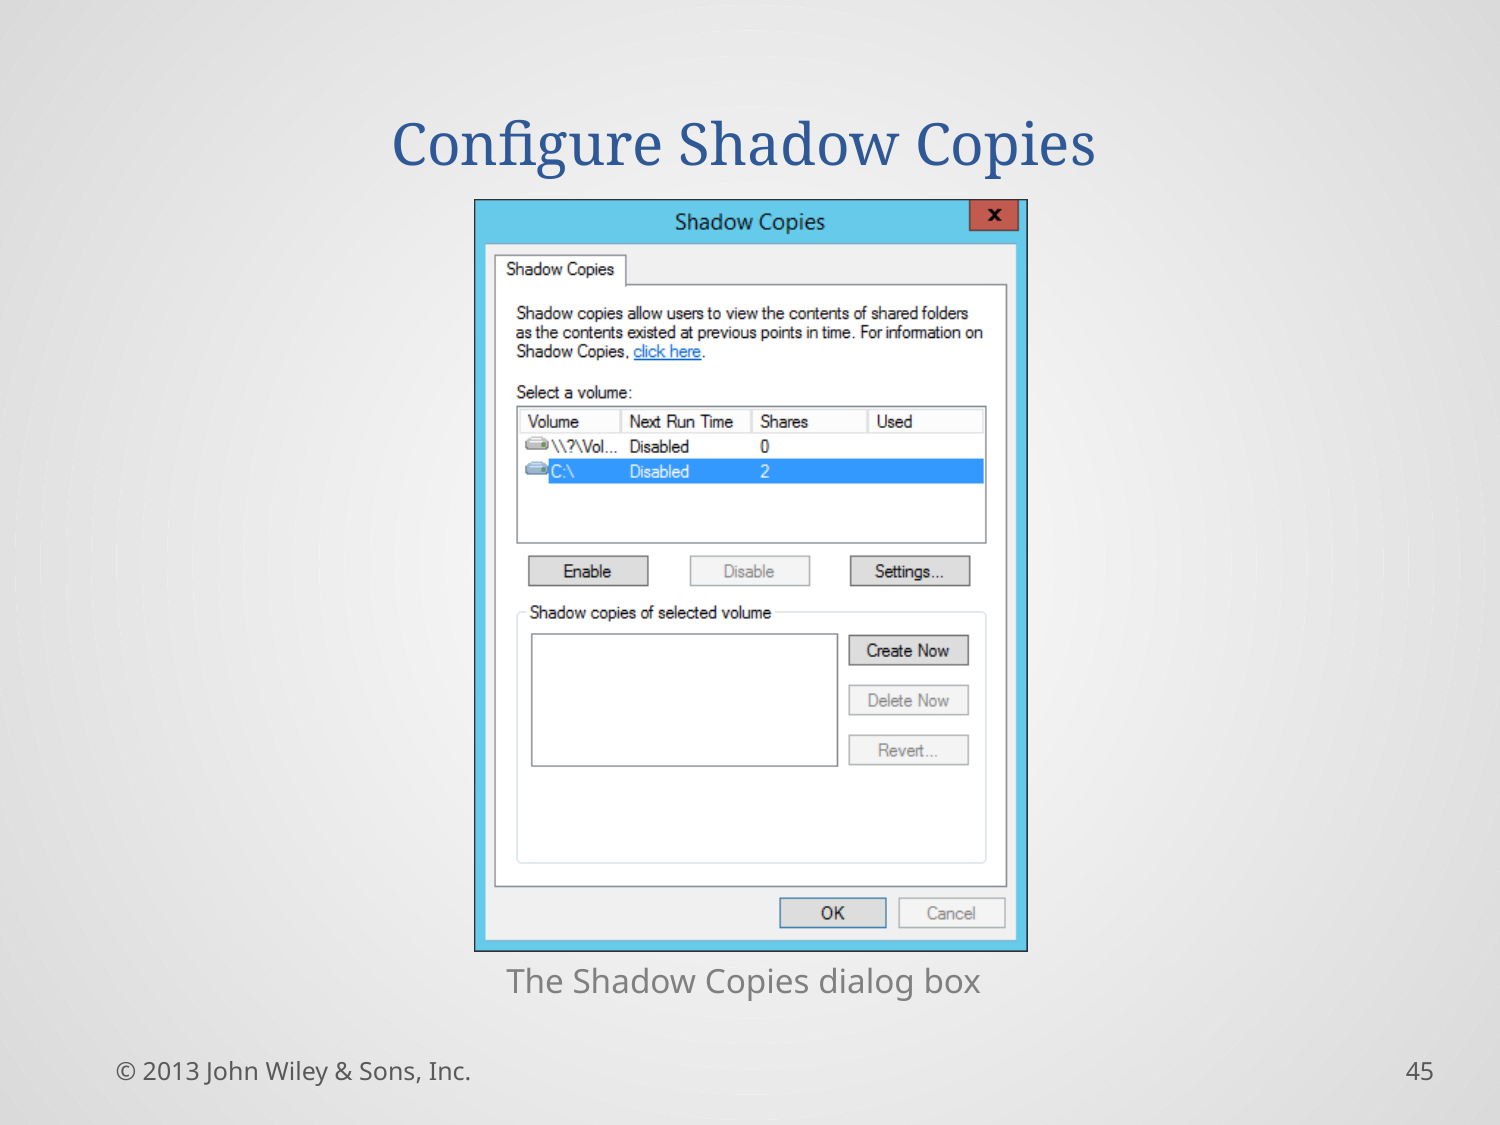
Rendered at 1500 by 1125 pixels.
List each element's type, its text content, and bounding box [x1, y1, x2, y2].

title Configure Shadow Copies [275, 37, 1213, 185]
footer © 2013 John Wiley & Sons, Inc. [108, 1042, 576, 1103]
list The Shadow Copies dialog box [275, 953, 1213, 1041]
slide_number 45 [1401, 1042, 1494, 1103]
picture [474, 199, 1028, 952]
